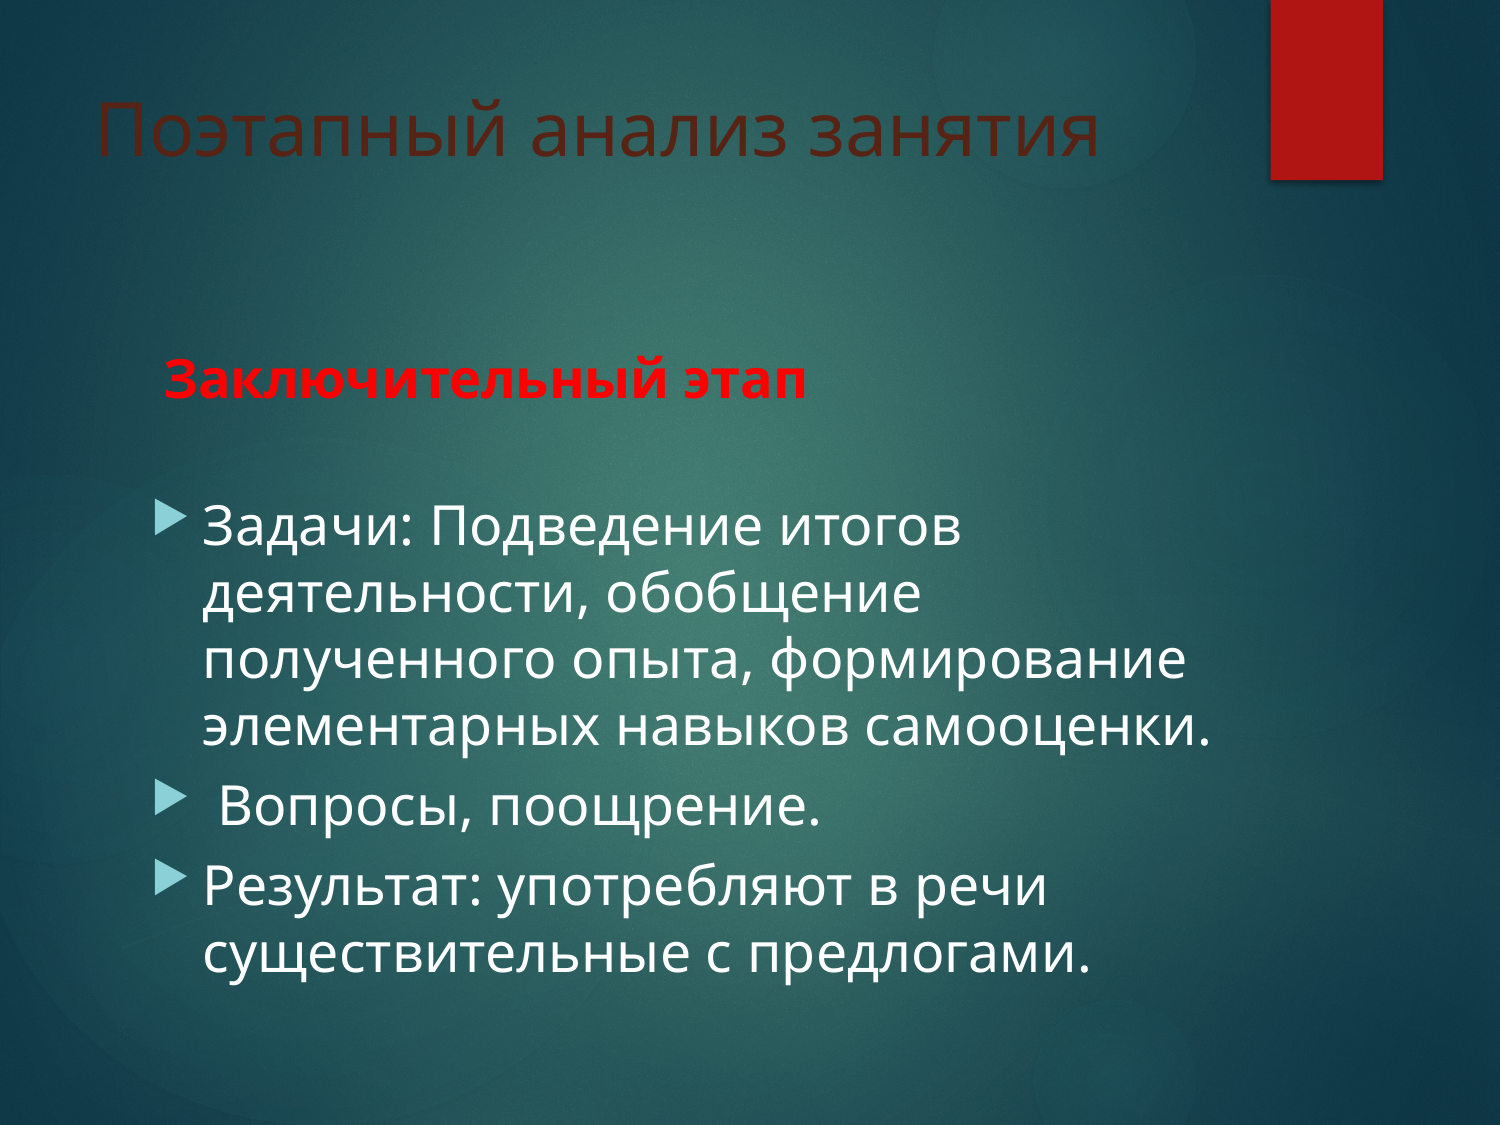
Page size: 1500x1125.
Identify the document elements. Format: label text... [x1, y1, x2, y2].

title Поэтапный анализ занятия [79, 74, 1237, 304]
list Заключительный этап Задачи: Подведение итогов деятельности, обобщение полученного опыта, формирование элементарных навыков самооценки. Вопросы, поощрение. Результат: употребляют в речи существительные с предлогами. [135, 336, 1237, 1025]
